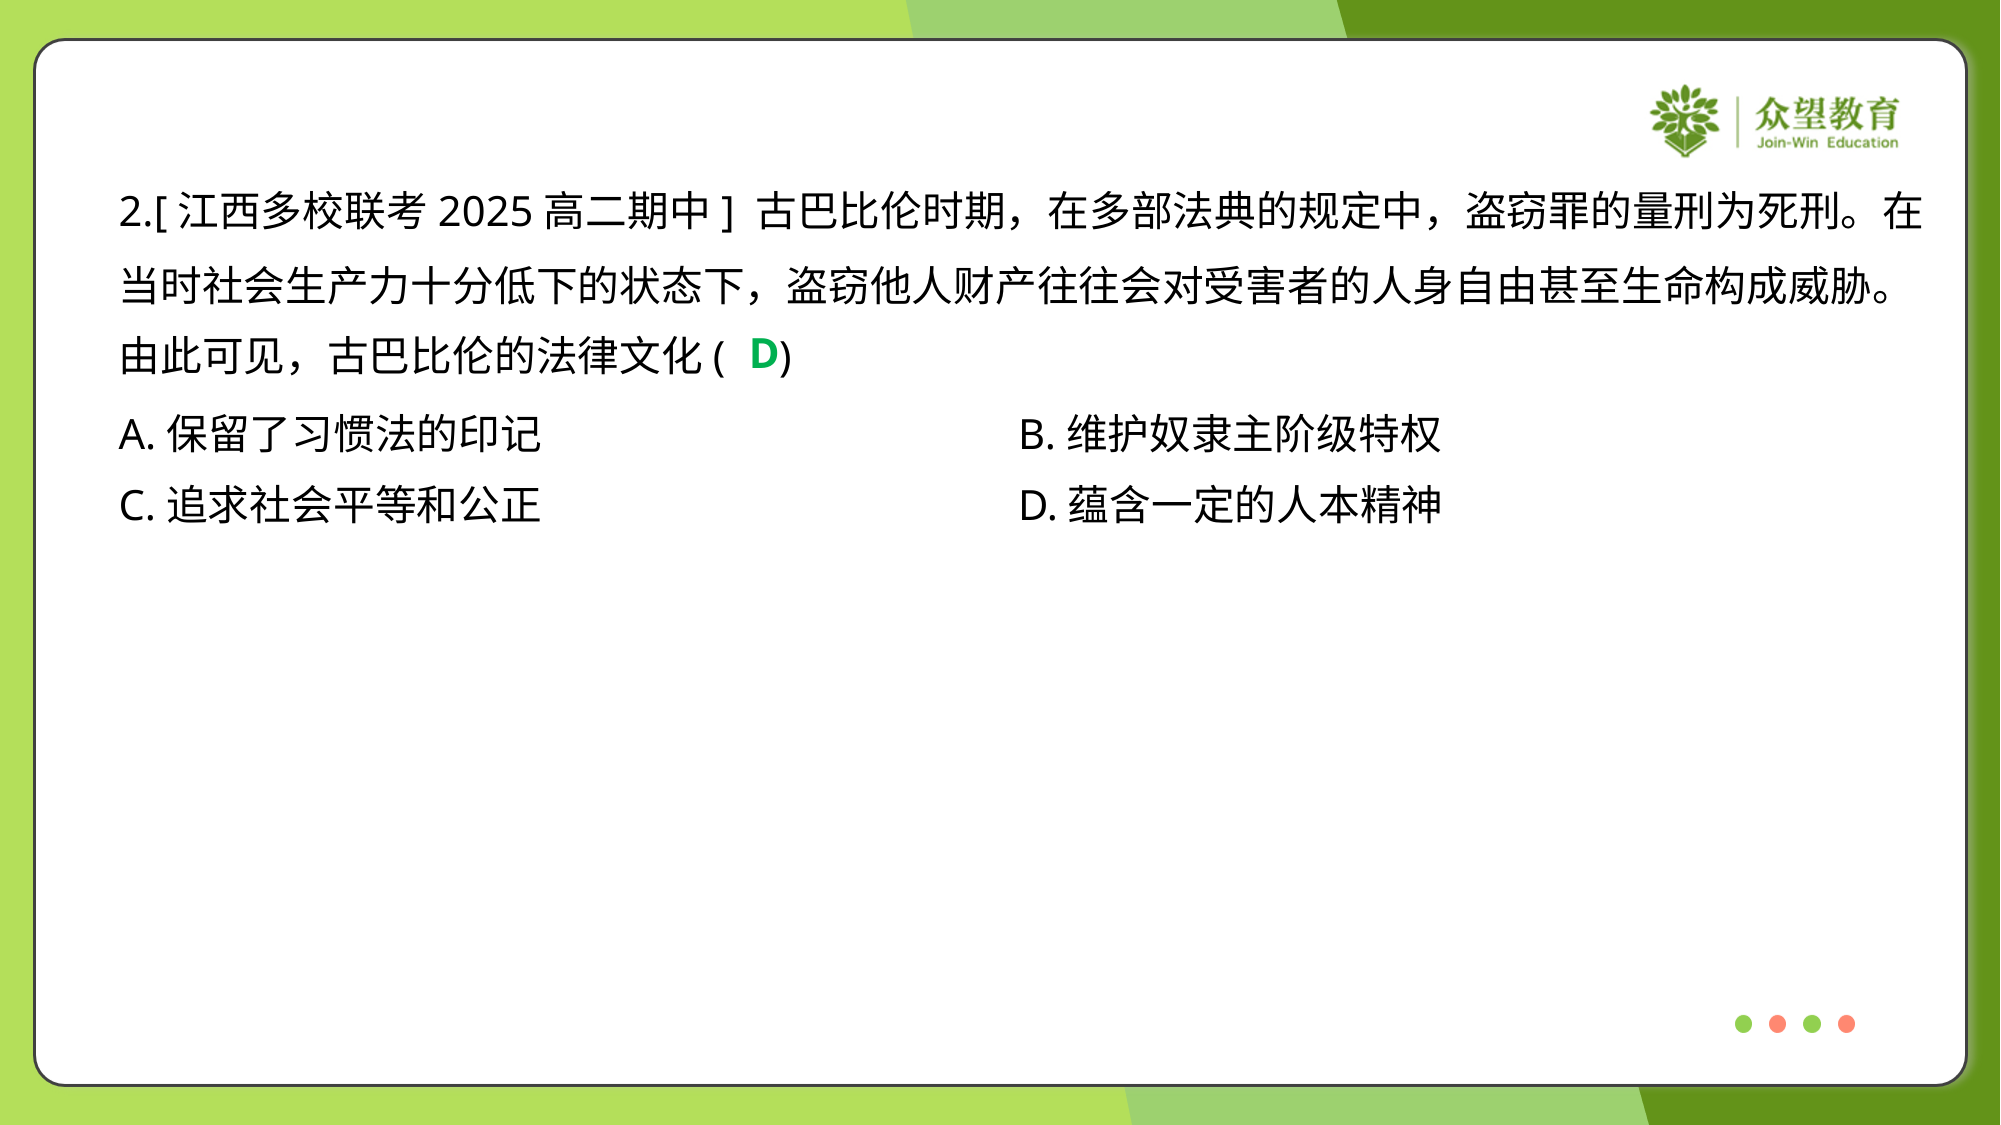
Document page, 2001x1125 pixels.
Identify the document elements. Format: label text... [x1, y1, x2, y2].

picture [0, 0, 2000, 1125]
text_box A.保留了习惯法的印记 B.维护奴隶主阶级特权 C.追求社会平等和公正 D.蕴含一定的人本精神 [118, 382, 1883, 522]
text_box D [732, 306, 796, 371]
text_box 2.[江西多校联考2025高二期中] 古巴比伦时期，在多部法典的规定中，盗窃罪的量刑为死刑。在 当时社会生产力十分低下的状态下，盗窃他人财产往往会对受害者的人身自由甚至生命构成威胁。 由此可见，古巴比伦的法律文化( ) [118, 159, 1883, 373]
